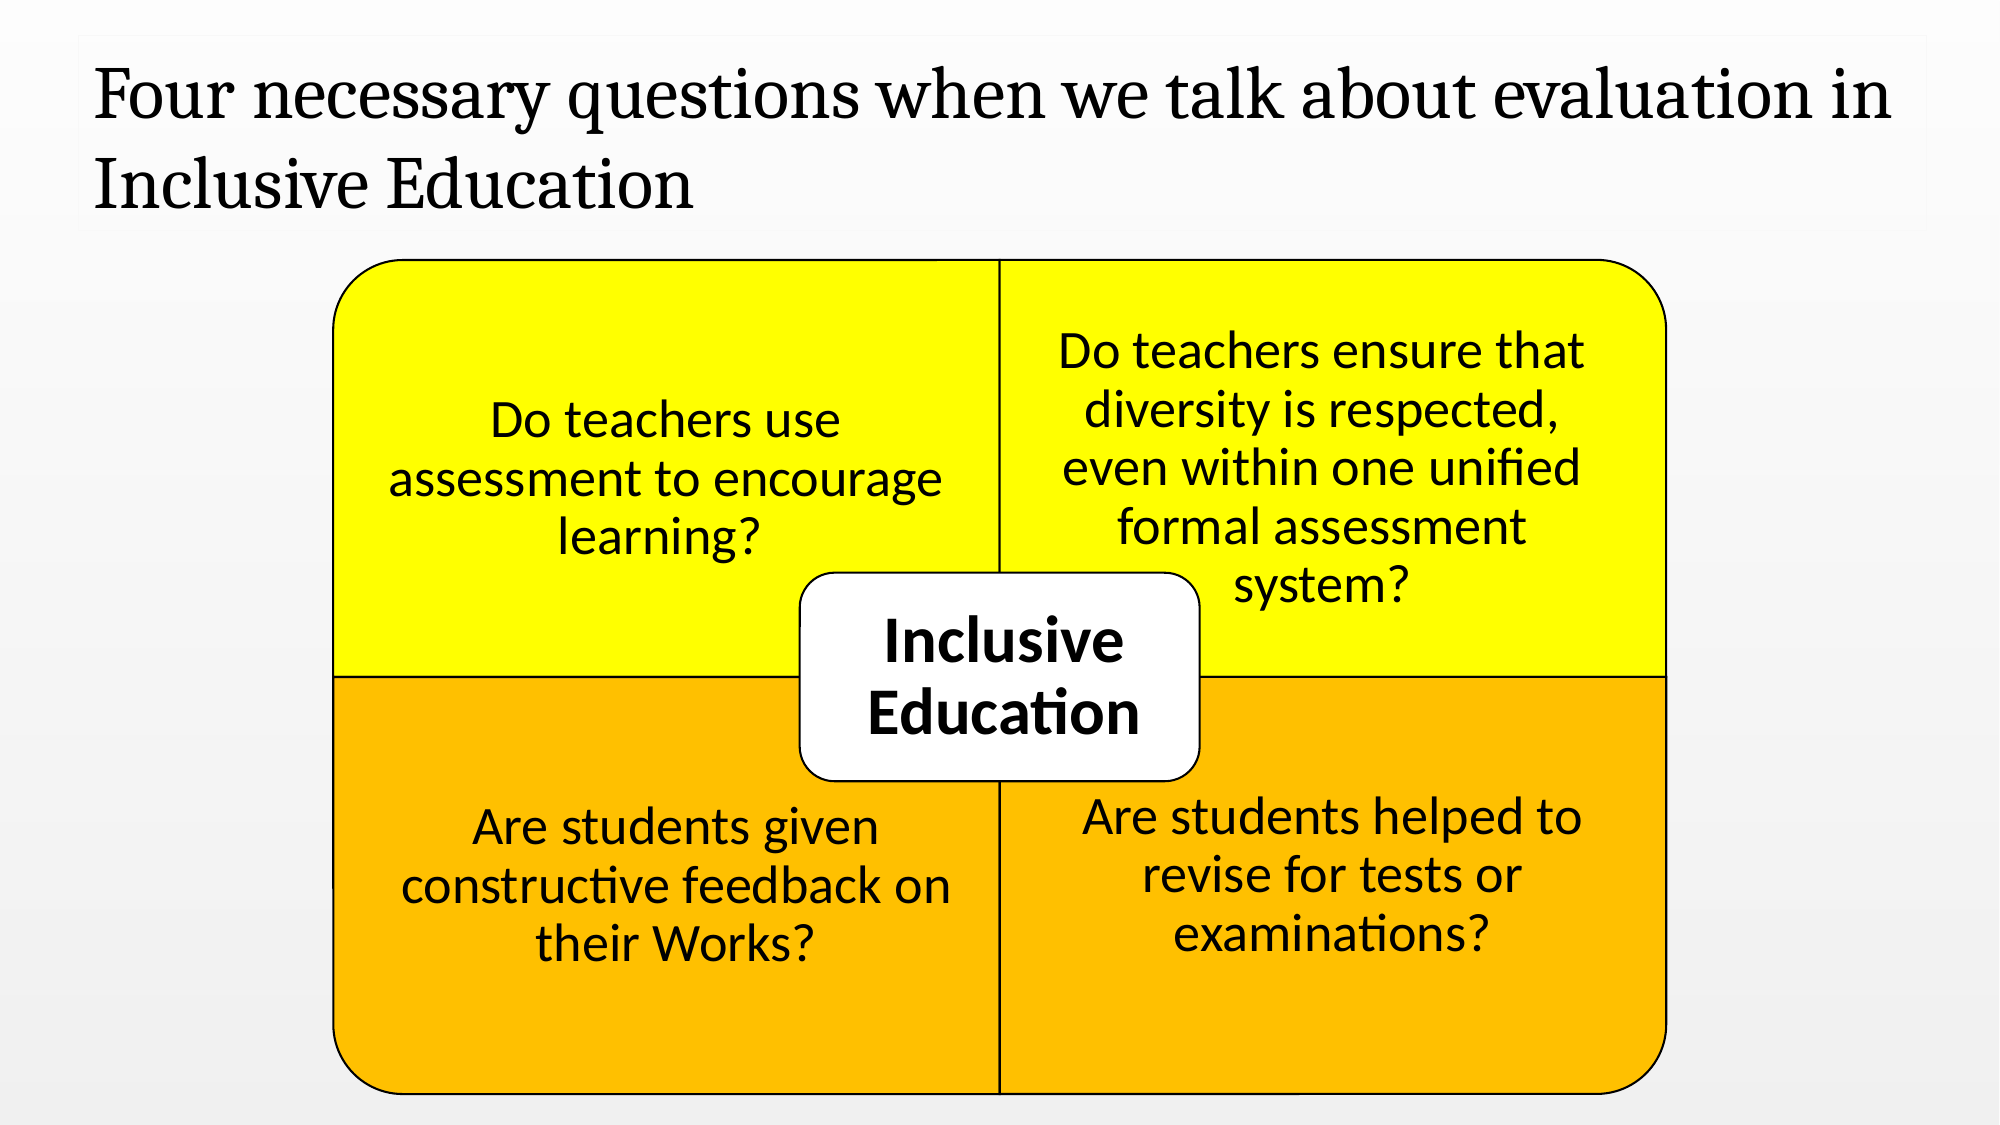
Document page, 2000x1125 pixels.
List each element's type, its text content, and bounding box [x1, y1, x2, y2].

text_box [333, 259, 1667, 1095]
text_box Four necessary questions when we talk about evaluation in Inclusive Education [78, 35, 1927, 231]
